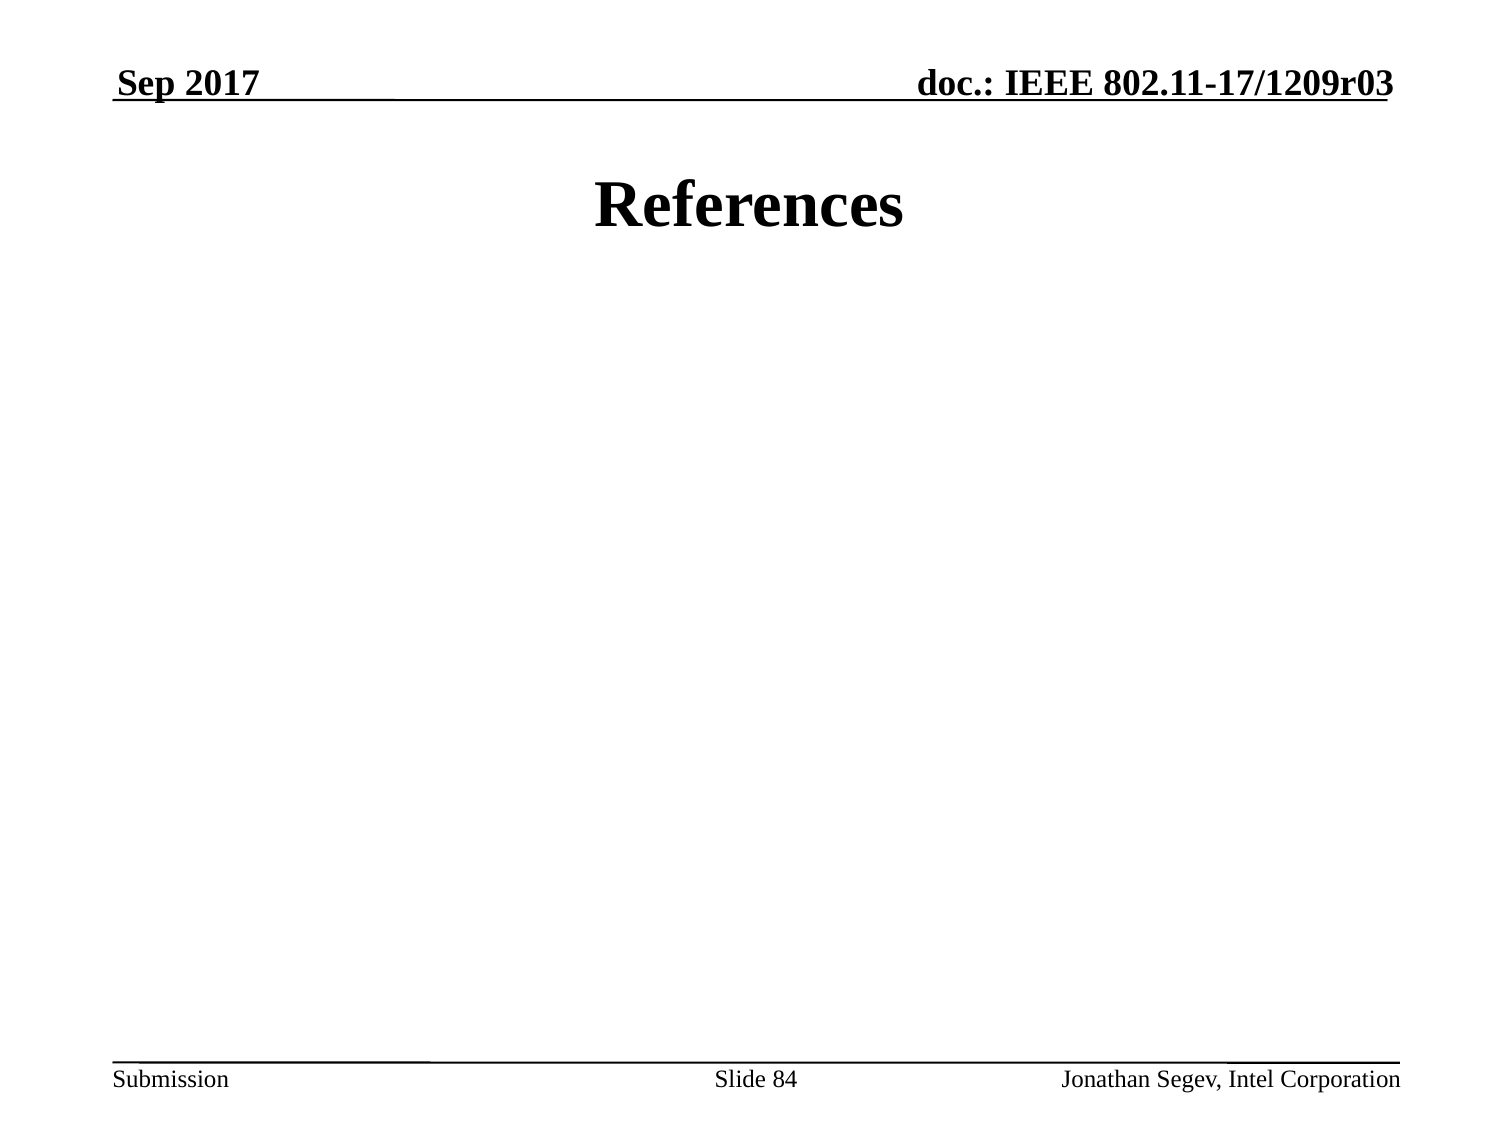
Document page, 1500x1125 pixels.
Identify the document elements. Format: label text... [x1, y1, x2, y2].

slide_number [116, 58, 507, 104]
title References [112, 112, 1388, 288]
footer Jonathan Segev, Intel Corporation [1019, 1061, 1402, 1093]
slide_number Slide 84 [712, 1061, 800, 1123]
